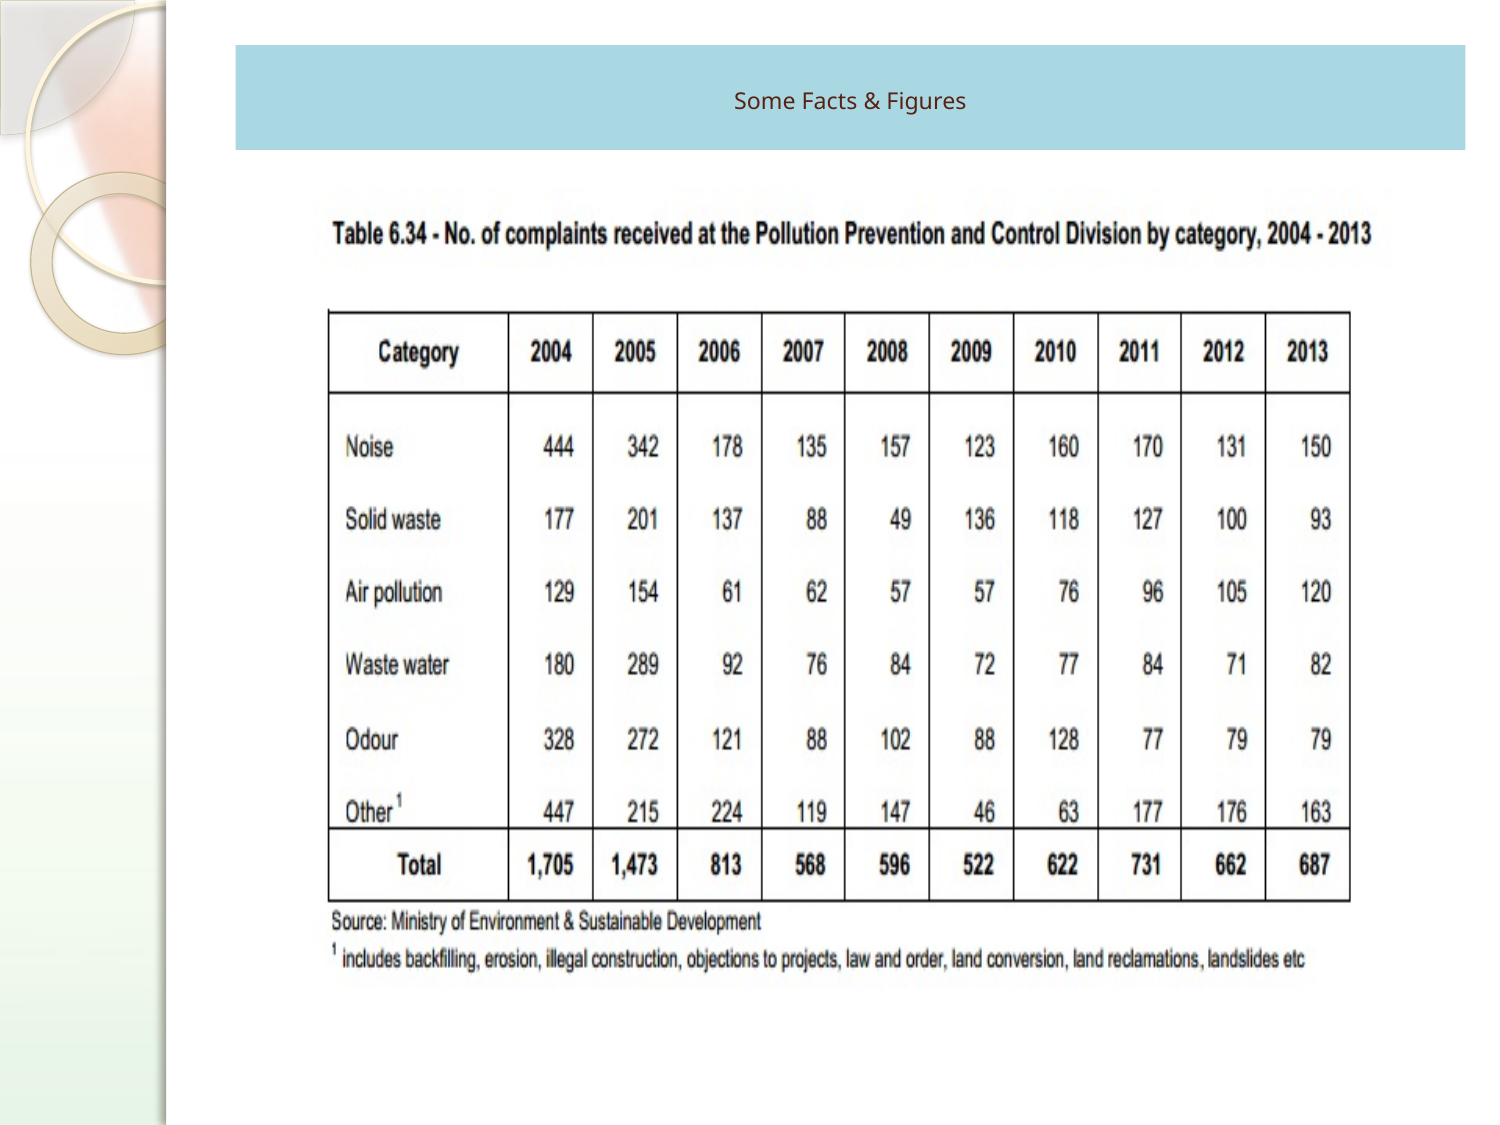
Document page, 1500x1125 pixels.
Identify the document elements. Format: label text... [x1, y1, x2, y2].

title Some Facts & Figures [235, 45, 1466, 150]
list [289, 187, 1412, 1013]
